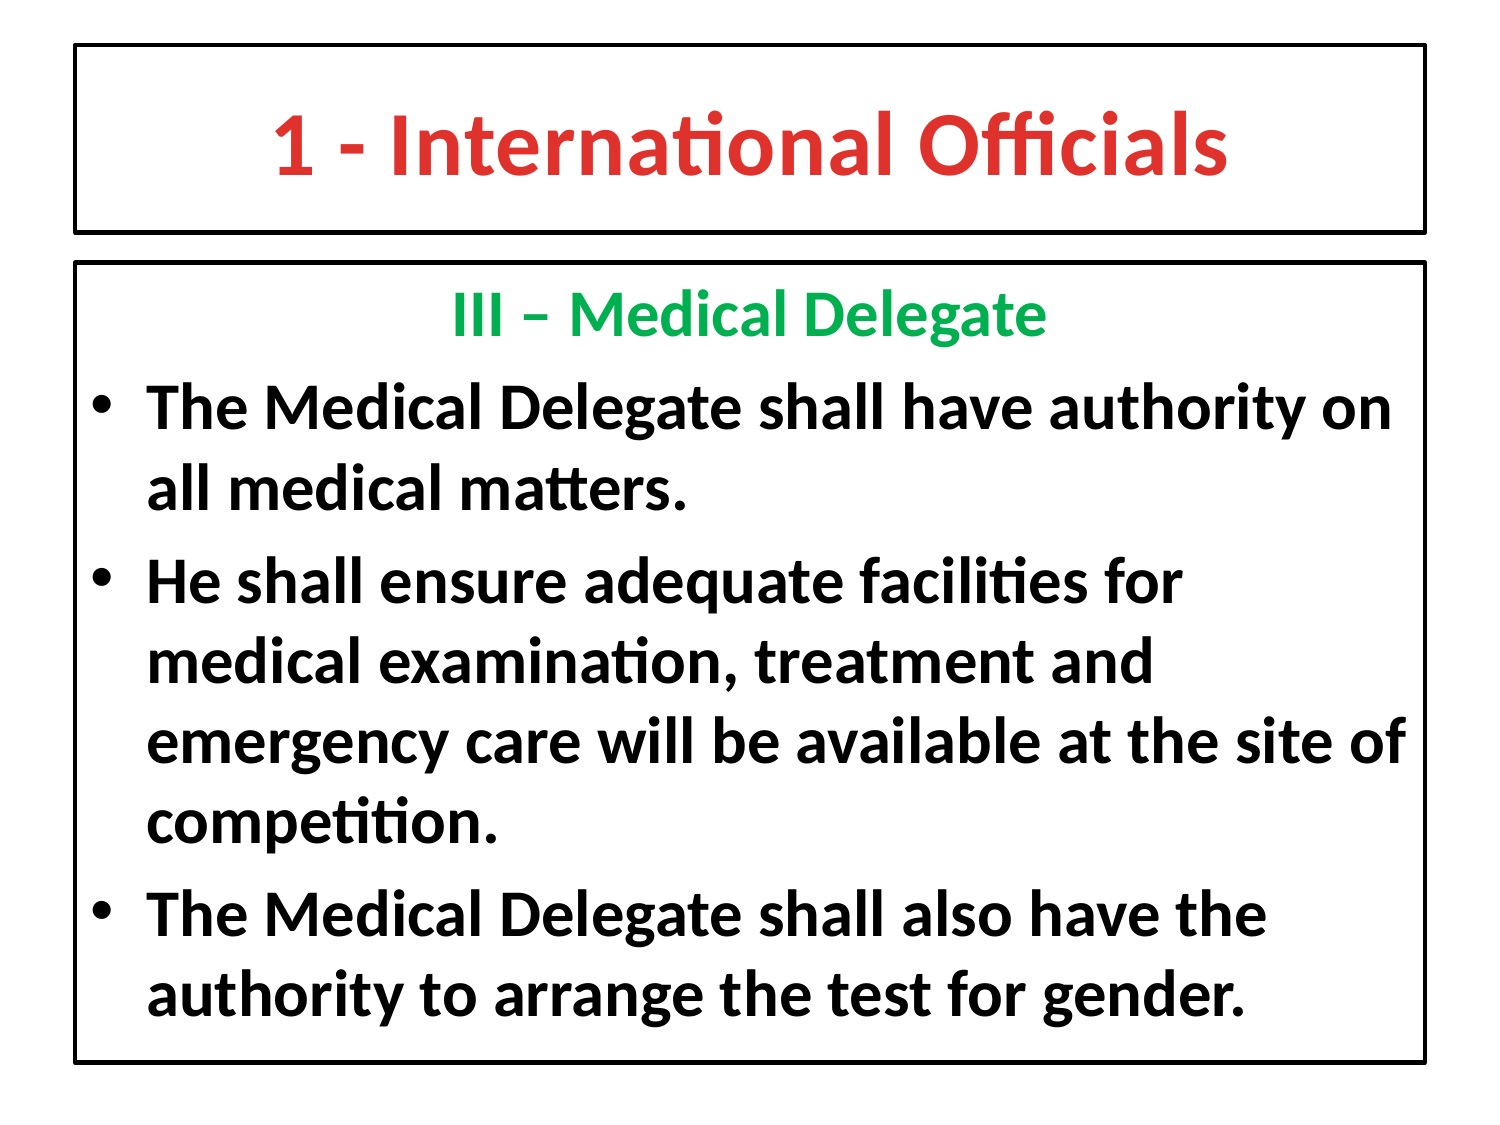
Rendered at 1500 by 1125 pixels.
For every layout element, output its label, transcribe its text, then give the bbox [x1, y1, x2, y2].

list III – Medical Delegate The Medical Delegate shall have authority on all medical matters. He shall ensure adequate facilities for medical examination, treatment and emergency care will be available at the site of competition. The Medical Delegate shall also have the authority to arrange the test for gender. [73, 260, 1427, 1065]
title 1 - International Officials [73, 43, 1427, 235]
